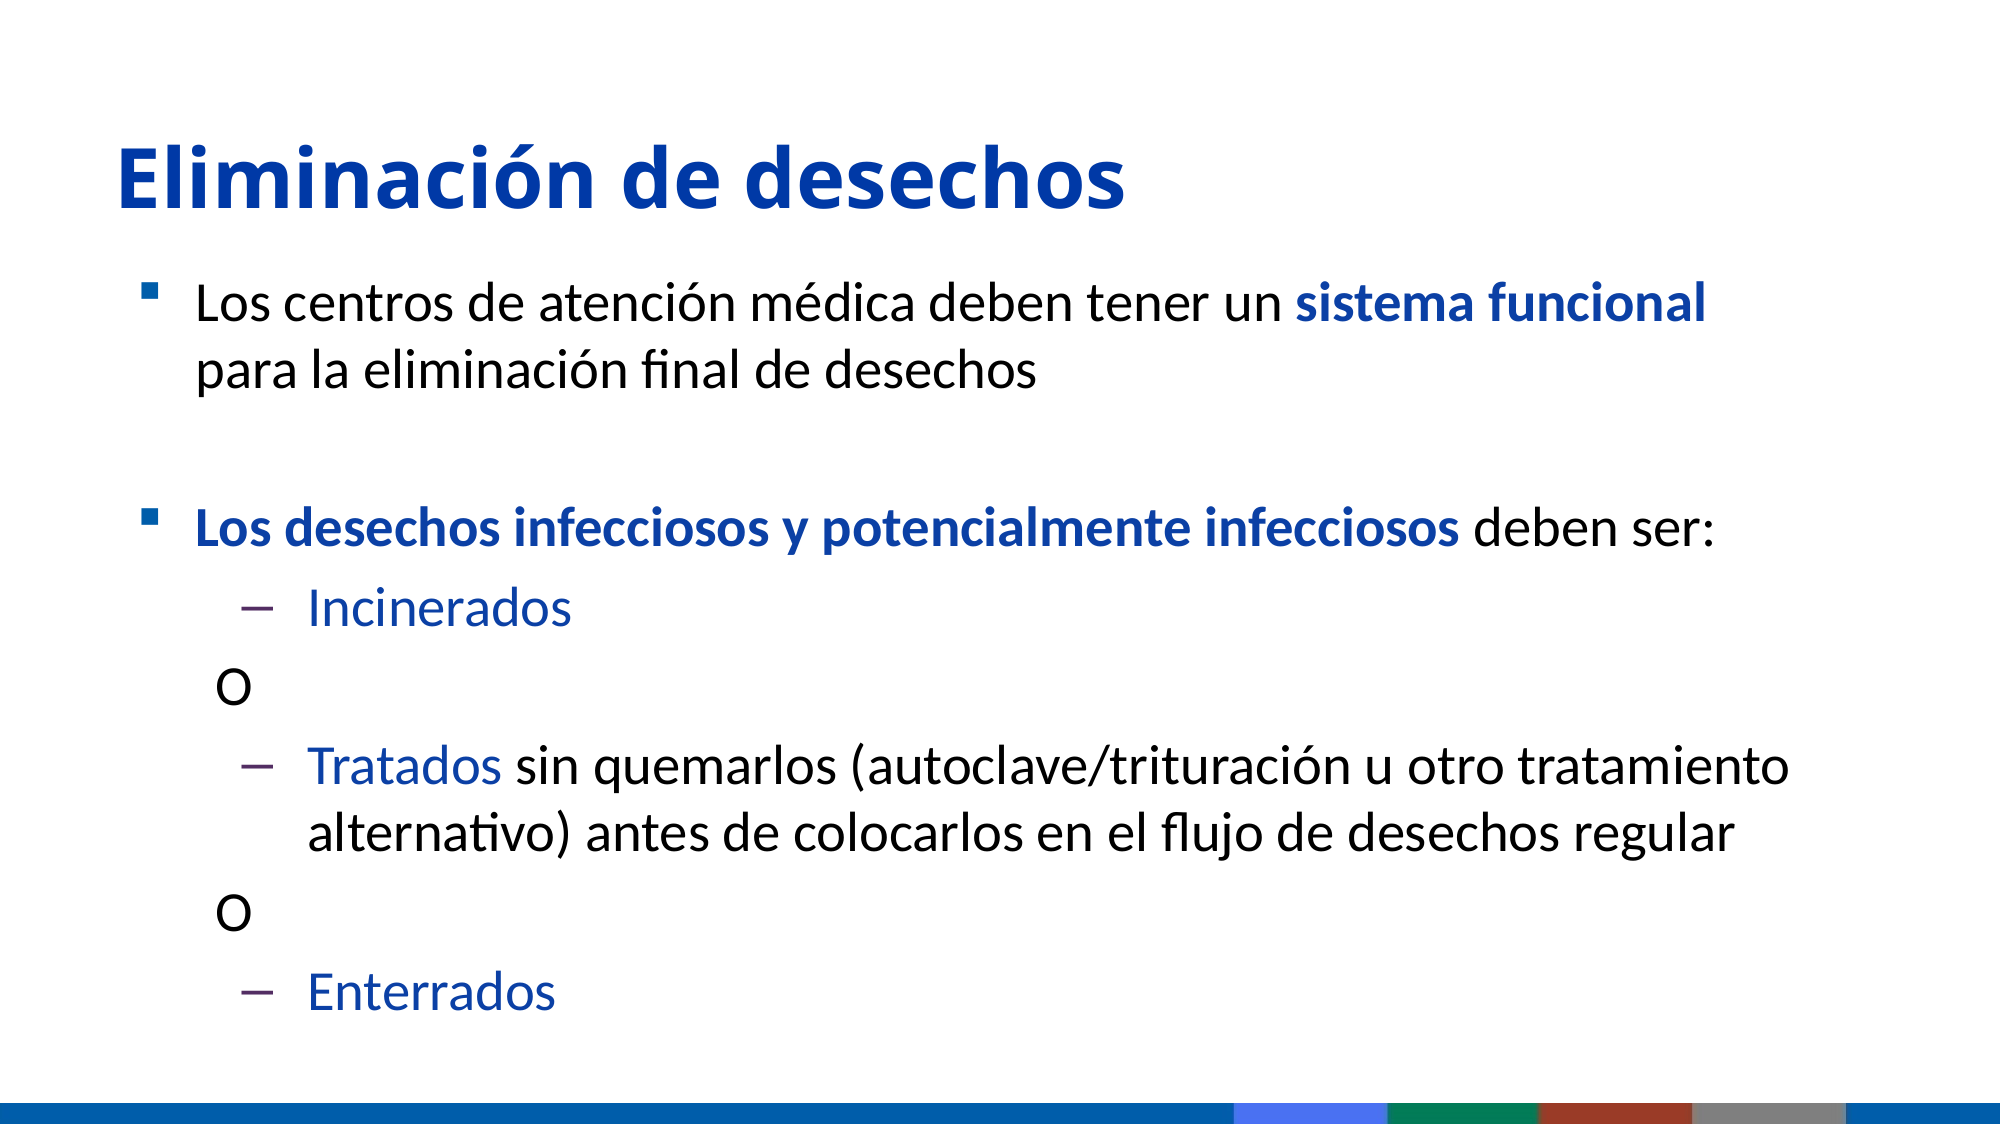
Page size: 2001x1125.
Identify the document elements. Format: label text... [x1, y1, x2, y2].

list Los centros de atención médica deben tener un sistema funcional para la eliminación final de desechos Los desechos infecciosos y potencialmente infecciosos deben ser: Incinerados O Tratados sin quemarlos (autoclave/trituración u otro tratamiento alternativo) antes de colocarlos en el flujo de desechos regular O Enterrados [121, 257, 1809, 1044]
title Eliminación de desechos [99, 45, 1900, 233]
picture [0, 1103, 2000, 1124]
